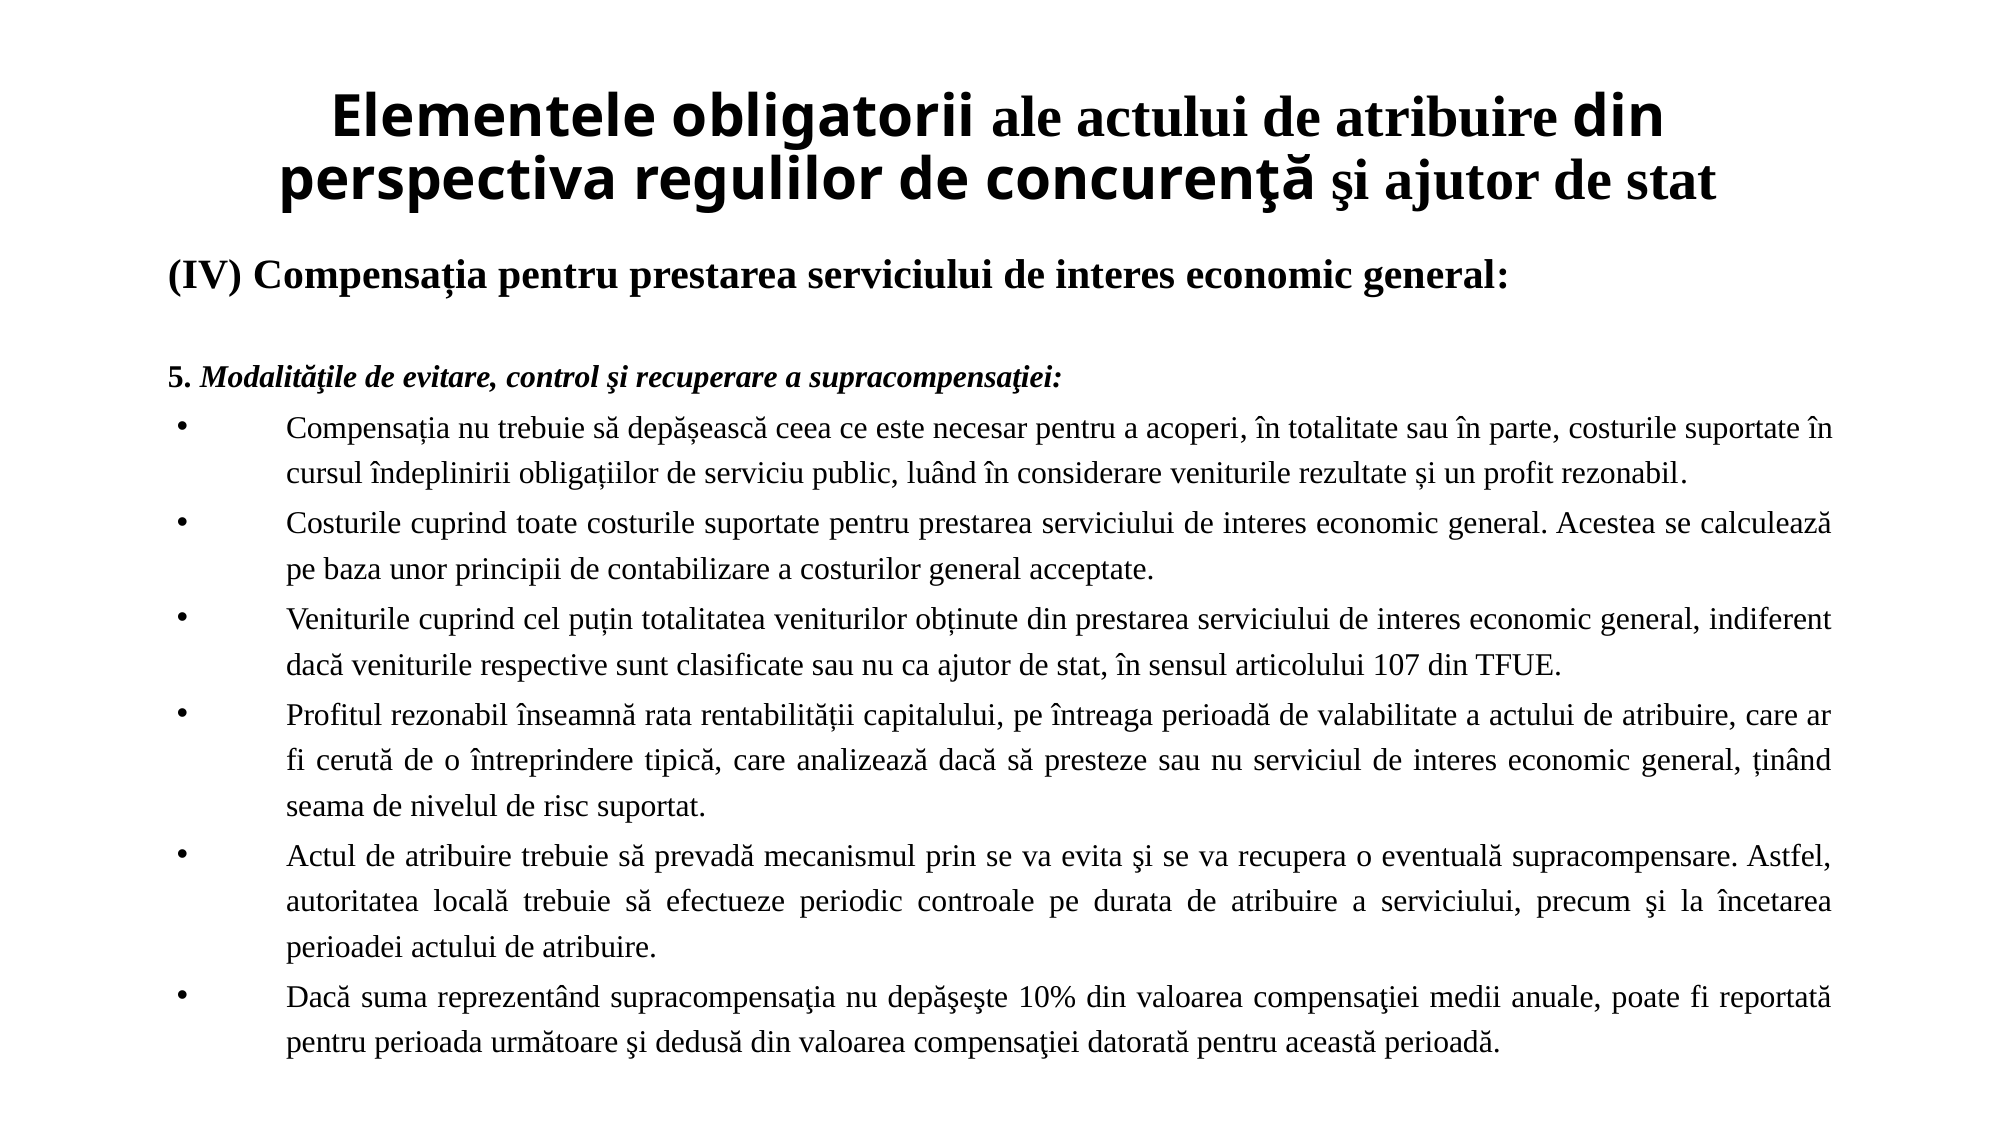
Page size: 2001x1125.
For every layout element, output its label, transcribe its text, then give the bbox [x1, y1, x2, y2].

title (IV) Compensația pentru prestarea serviciului de interes economic general: [152, 216, 1848, 356]
subtitle 5. Modalităţile de evitare, control şi recuperare a supracompensaţiei: Compensația nu trebuie să depășească ceea ce este necesar pentru a acoperi, în totalitate sau în parte, costurile suportate în cursul îndeplinirii obligațiilor de serviciu public, luând în considerare veniturile rezultate și un profit rezonabil. Costurile cuprind toate costurile suportate pentru prestarea serviciului de interes economic general. Acestea se calculează pe baza unor principii de contabilizare a costurilor general acceptate. Veniturile cuprind cel puțin totalitatea veniturilor obținute din prestarea serviciului de interes economic general, indiferent dacă veniturile respective sunt clasificate sau nu ca ajutor de stat, în sensul articolului 107 din TFUE. Profitul rezonabil înseamnă rata rentabilității capitalului, pe întreaga perioadă de valabilitate a actului de atribuire, care ar fi cerută de o întreprindere tipică, care analizează dacă să presteze sau nu serviciul de interes economic general, ținând seama de nivelul de risc suportat. Actul de atribuire trebuie să prevadă mecanismul prin se va evita şi se va recupera o eventuală supracompensare. Astfel, autoritatea locală trebuie să efectueze periodic controale pe durata de atribuire a serviciului, precum şi la încetarea perioadei actului de atribuire. Dacă suma reprezentând supracompensaţia nu depăşeşte 10% din valoarea compensaţiei medii anuale, poate fi reportată pentru perioada următoare şi dedusă din valoarea compensaţiei datorată pentru această perioadă. [152, 356, 1848, 1074]
text_box Elementele obligatorii ale actului de atribuire din perspectiva regulilor de concurenţă şi ajutor de stat [152, 65, 1843, 233]
